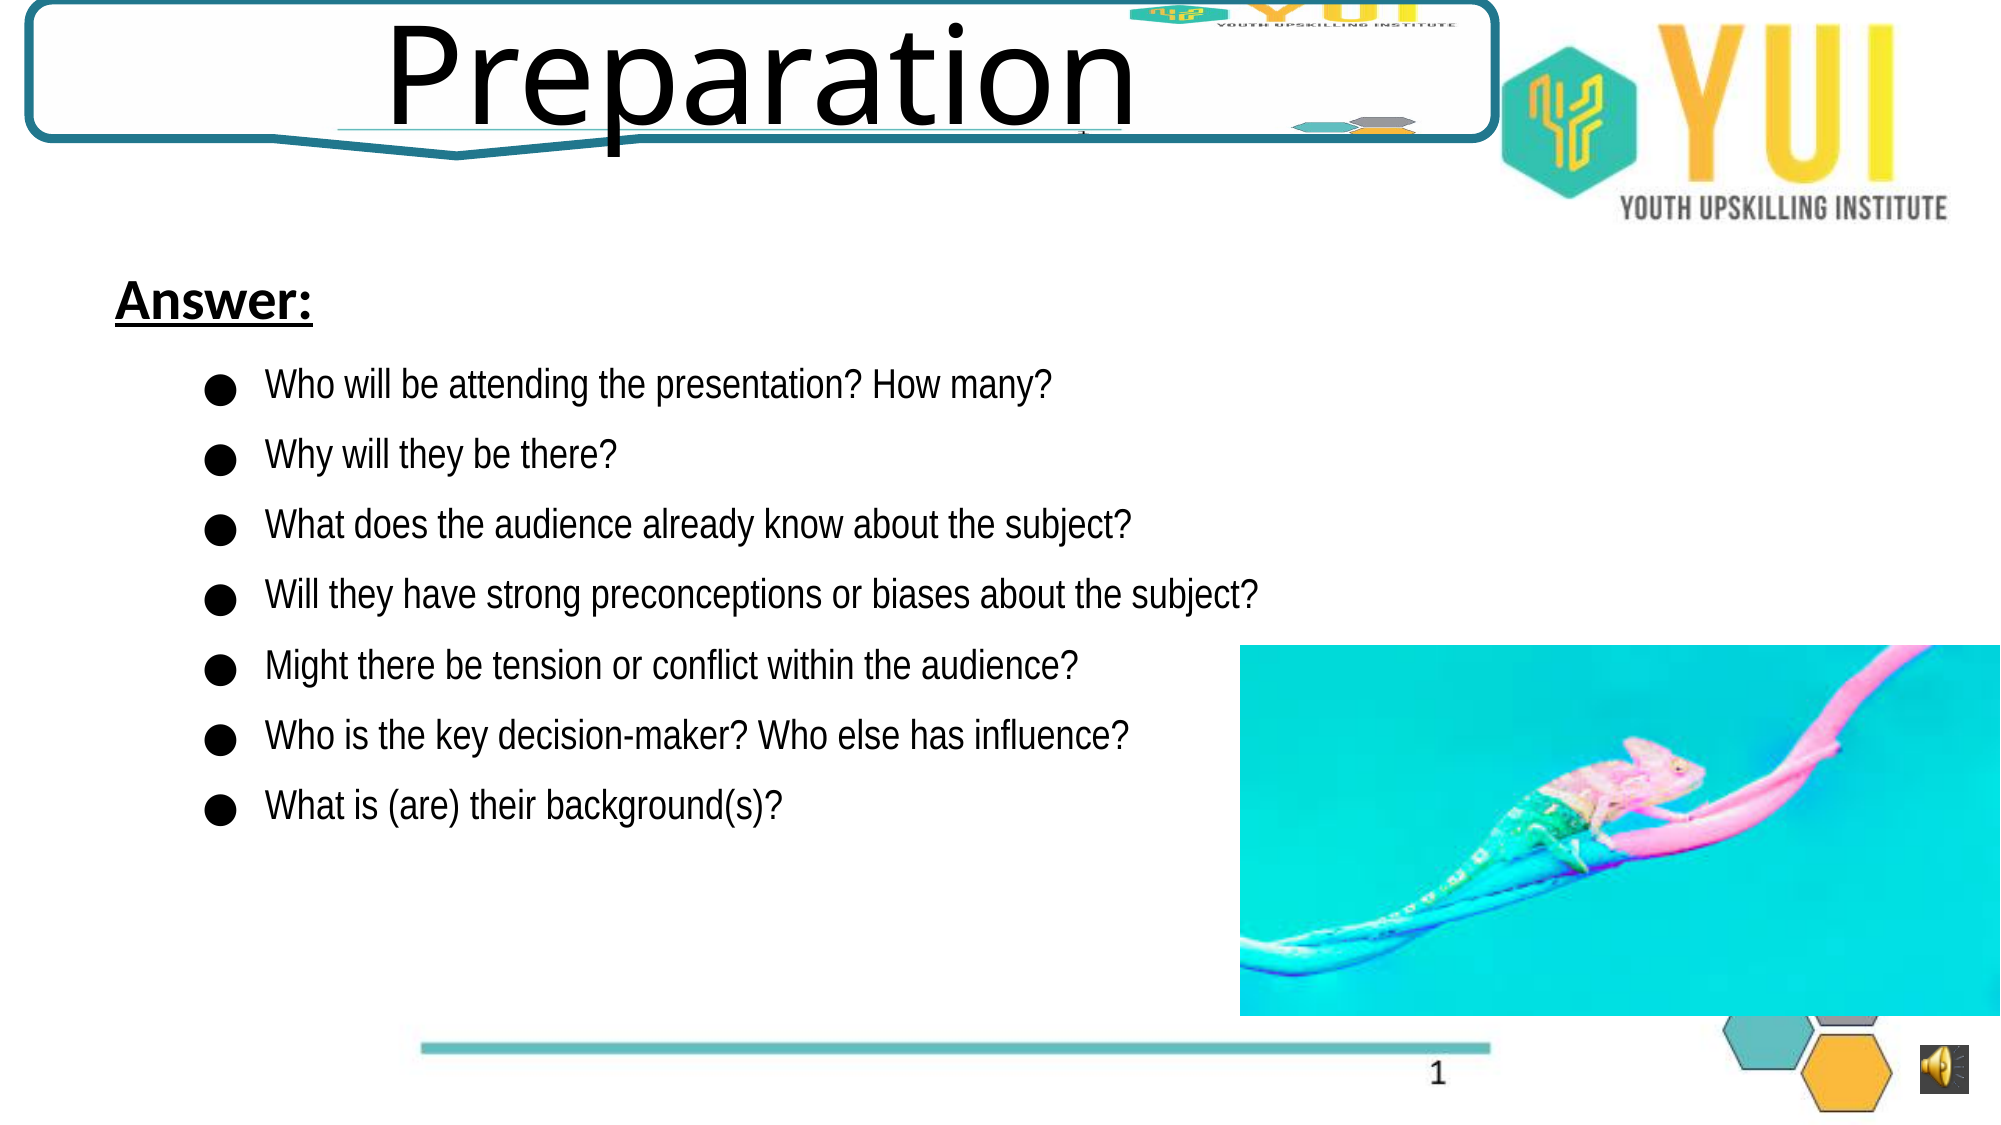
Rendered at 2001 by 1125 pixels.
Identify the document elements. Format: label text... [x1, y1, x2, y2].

picture [0, 0, 2001, 1125]
list Answer: Who will be attending the presentation? How many? Why will they be there? What does the audience already know about the subject? Will they have strong preconceptions or biases about the subject? Might there be tension or conflict within the audience? Who is the key decision-maker? Who else has influence? What is (are) their background(s)? [99, 243, 1900, 986]
text_box Preparation [24, 0, 1500, 161]
